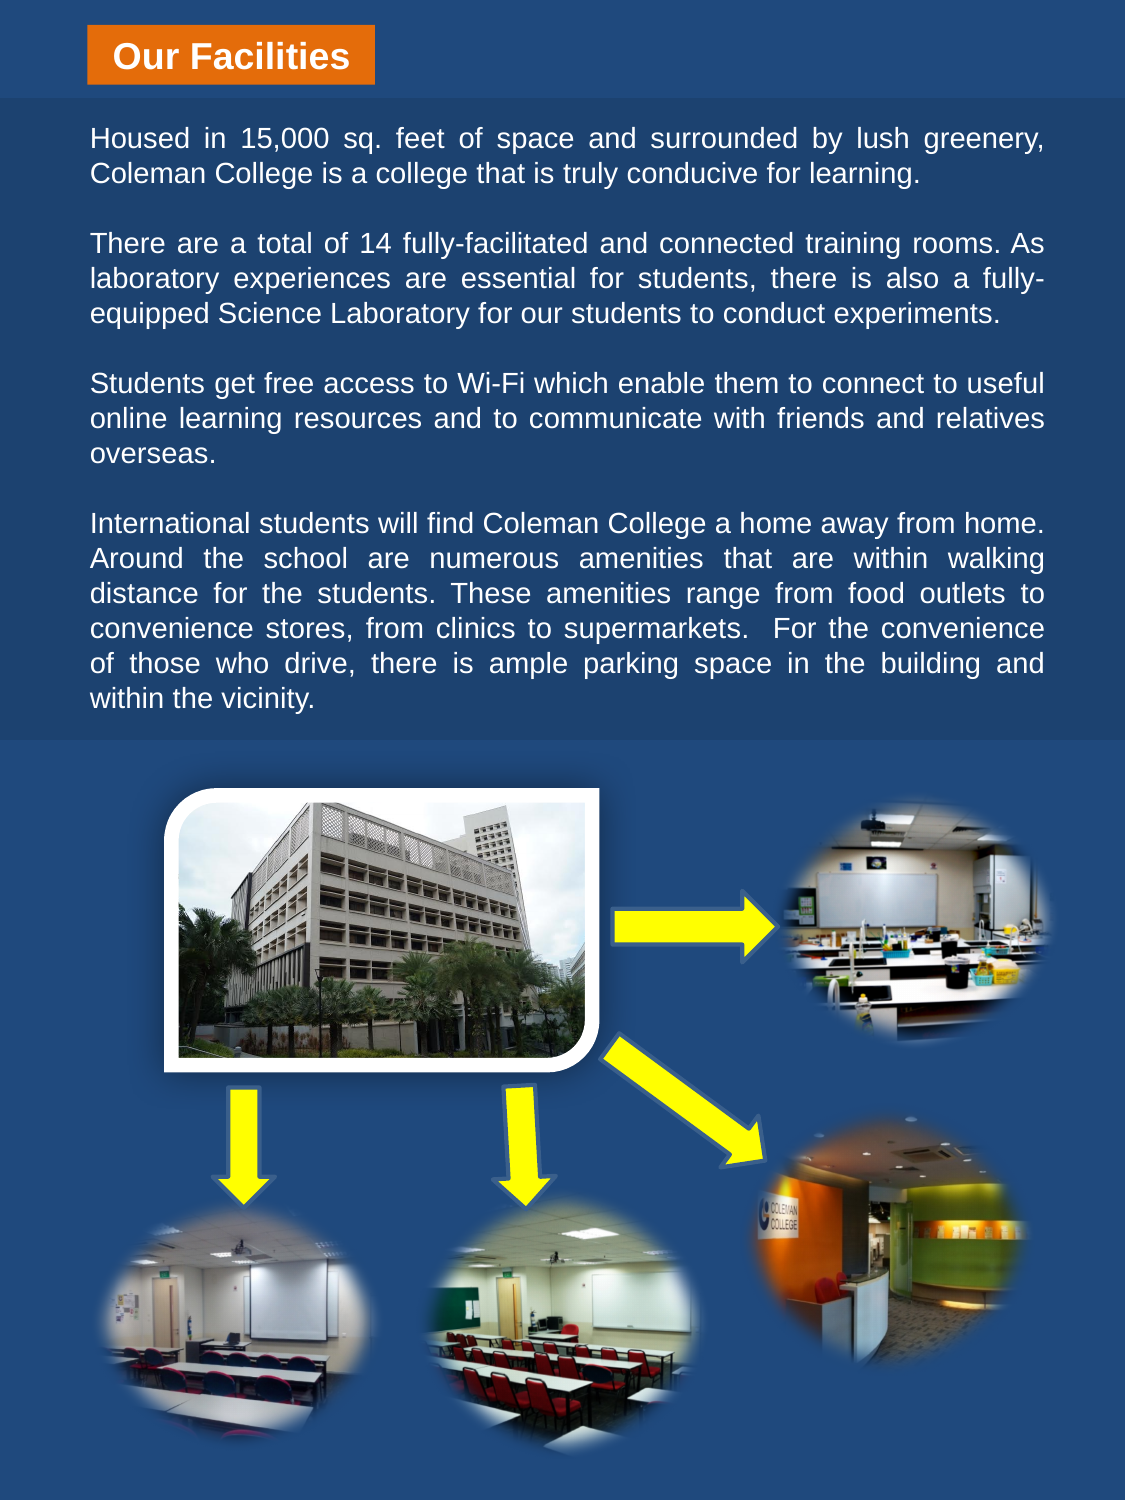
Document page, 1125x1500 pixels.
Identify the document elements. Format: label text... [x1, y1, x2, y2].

text_box Housed in 15,000 sq. feet of space and surrounded by lush greenery, Coleman College is a college that is truly conducive for learning. There are a total of 14 fully-facilitated and connected training rooms. As laboratory experiences are essential for students, there is also a fully-equipped Science Laboratory for our students to conduct experiments. Students get free access to Wi-Fi which enable them to connect to useful online learning resources and to communicate with friends and relatives overseas. International students will find Coleman College a home away from home. Around the school are numerous amenities that are within walking distance for the students. These amenities range from food outlets to convenience stores, from clinics to supermarkets. For the convenience of those who drive, there is ample parking space in the building and within the vicinity. [75, 112, 1062, 722]
text_box Our Facilities [87, 24, 375, 85]
text_box [0, 98, 1125, 740]
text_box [87, 787, 1063, 1462]
